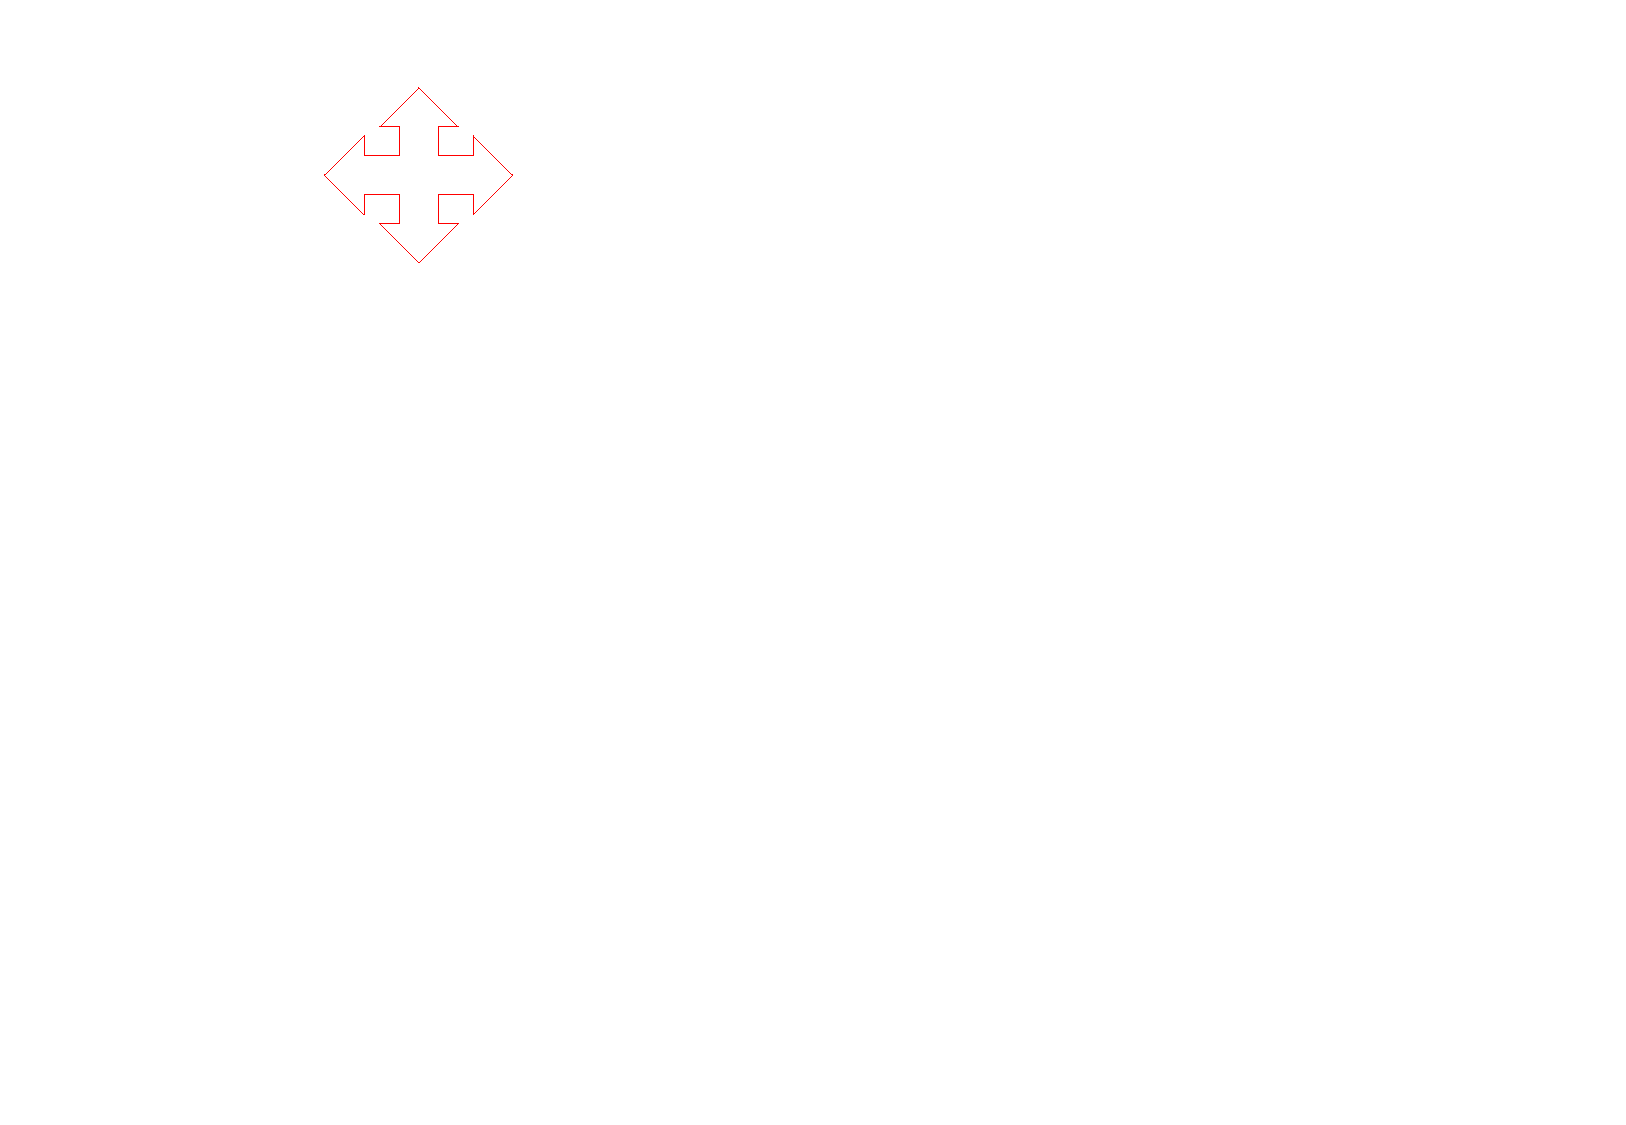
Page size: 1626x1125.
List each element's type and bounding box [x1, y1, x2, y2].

text_box [324, 87, 513, 263]
